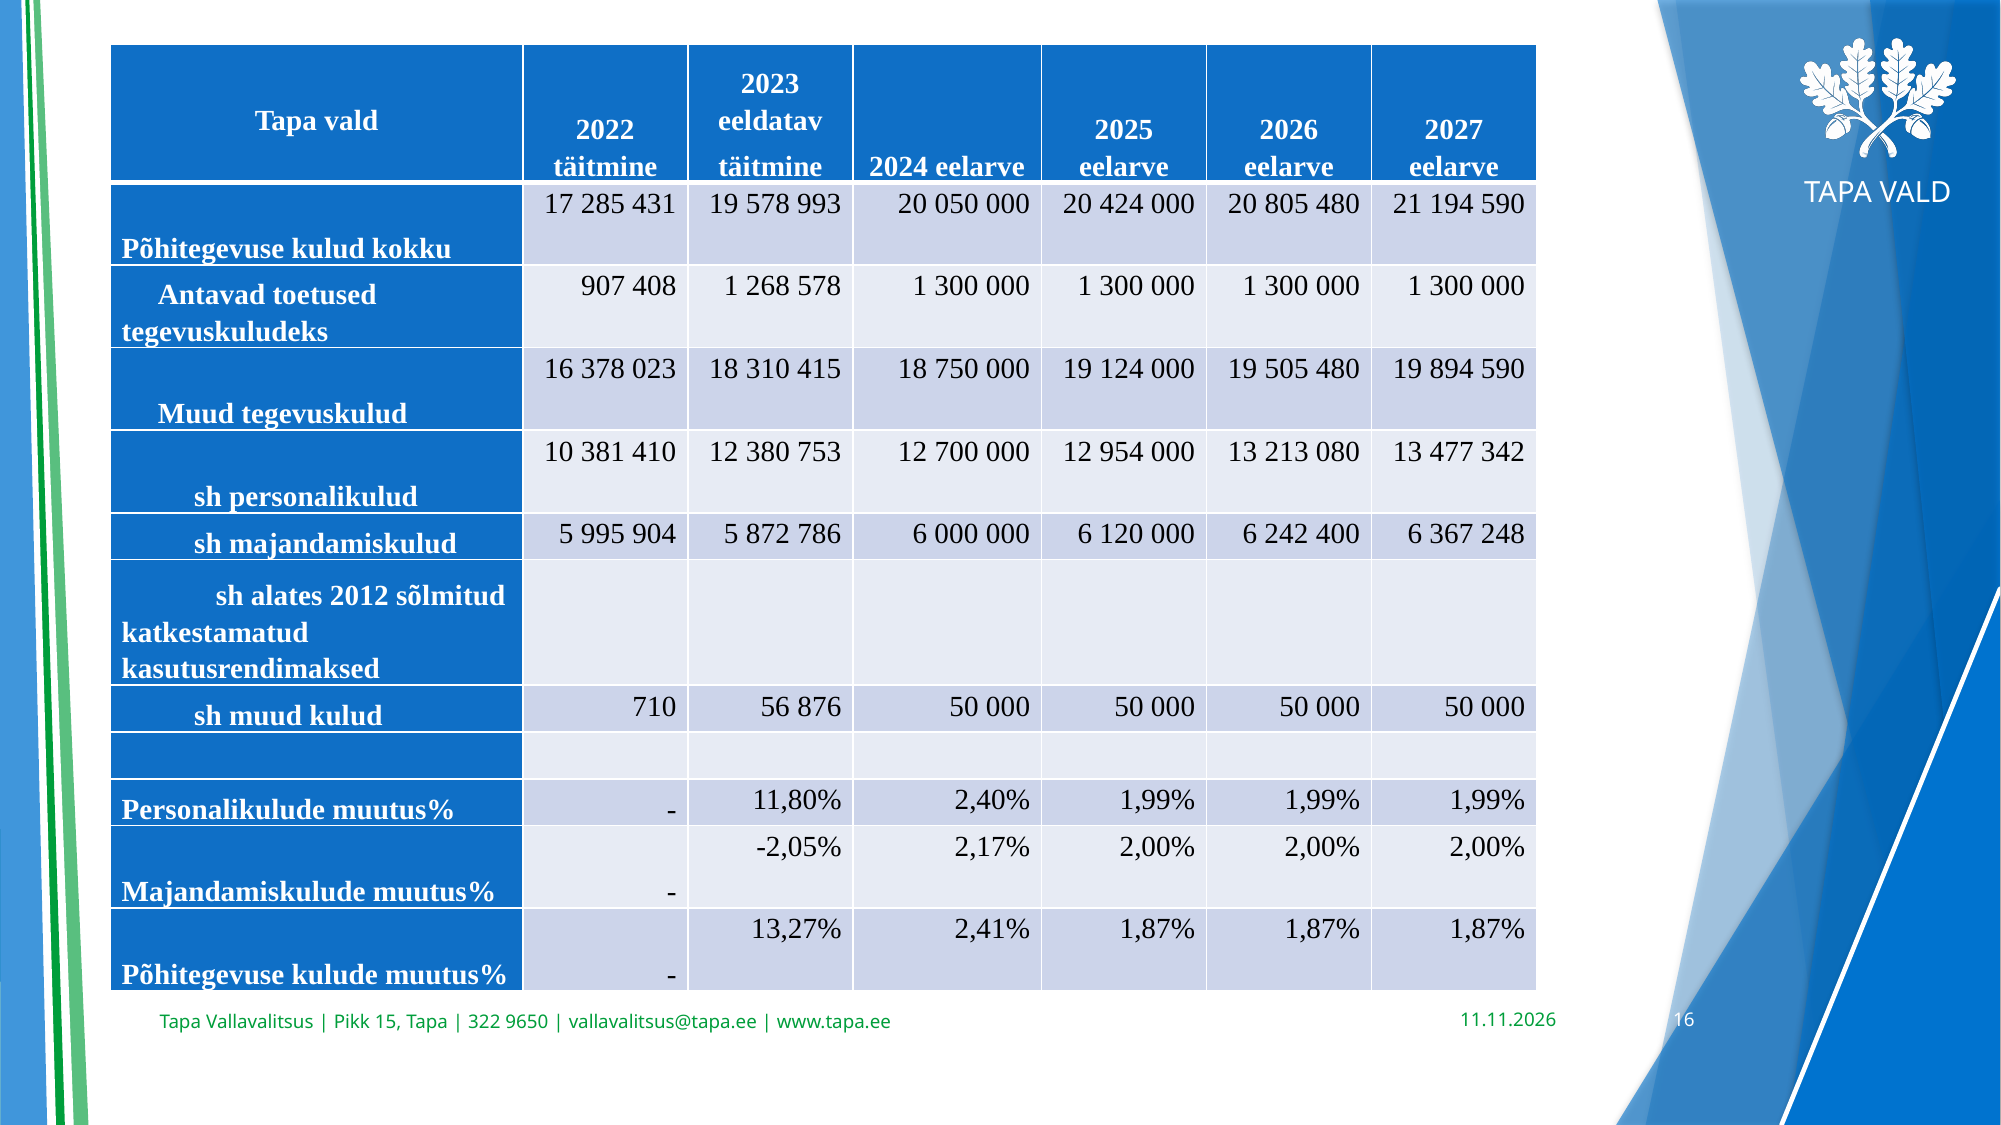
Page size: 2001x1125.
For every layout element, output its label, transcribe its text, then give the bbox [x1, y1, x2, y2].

table_cell 50 000 [1207, 686, 1371, 731]
table_cell [111, 733, 522, 778]
table_cell 21 194 590 [1372, 185, 1536, 264]
table_cell [1042, 560, 1206, 684]
table_cell [689, 733, 852, 778]
table_cell 1 268 578 [689, 266, 852, 347]
table_cell 907 408 [524, 266, 687, 347]
table_cell 20 424 000 [1042, 185, 1206, 264]
footer Tapa Vallavalitsus | Pikk 15, Tapa | 322 9650 | vallavalitsus@tapa.ee | www.tapa.ee [144, 992, 1396, 1053]
table_cell 19 578 993 [689, 185, 852, 264]
table_cell Põhitegevuse kulud kokku [111, 185, 522, 264]
table_cell 1,99% [1207, 780, 1371, 825]
table_cell sh personalikulud [111, 431, 522, 512]
slide_number 16 [1597, 990, 1710, 1051]
table_header 2024 eelarve [854, 45, 1041, 180]
table_cell sh alates 2012 sõlmitud katkestamatud kasutusrendimaksed [111, 560, 522, 684]
table_cell 6 120 000 [1042, 514, 1206, 559]
table_cell 2,40% [854, 780, 1041, 825]
table_header 2027 eelarve [1372, 45, 1536, 180]
table_cell Muud tegevuskulud [111, 348, 522, 429]
table_cell 1 300 000 [1207, 266, 1371, 347]
table_cell 2,00% [1372, 826, 1536, 907]
table_cell 13 213 080 [1207, 431, 1371, 512]
table_cell [1372, 560, 1536, 684]
table_cell - [524, 909, 687, 990]
table_cell 2,00% [1207, 826, 1371, 907]
table_cell [1372, 733, 1536, 778]
table_cell 12 954 000 [1042, 431, 1206, 512]
picture [1800, 38, 1956, 158]
table_header 2025 eelarve [1042, 45, 1206, 180]
table_cell 1 300 000 [854, 266, 1041, 347]
table_cell 56 876 [689, 686, 852, 731]
table_cell -2,05% [689, 826, 852, 907]
table_cell 710 [524, 686, 687, 731]
table_cell 19 505 480 [1207, 348, 1371, 429]
table_cell 1,87% [1372, 909, 1536, 990]
table_cell [689, 560, 852, 684]
table_cell [1042, 733, 1206, 778]
table_cell 1,99% [1372, 780, 1536, 825]
table_cell [1207, 560, 1371, 684]
table_cell 20 805 480 [1207, 185, 1371, 264]
table_cell Antavad toetused tegevuskuludeks [111, 266, 522, 347]
table_cell 17 285 431 [524, 185, 687, 264]
table_cell Personalikulude muutus% [111, 780, 522, 825]
table_cell 18 310 415 [689, 348, 852, 429]
table_cell 2,17% [854, 826, 1041, 907]
table_cell 1 300 000 [1042, 266, 1206, 347]
table_cell 5 872 786 [689, 514, 852, 559]
table_cell 6 367 248 [1372, 514, 1536, 559]
table_header Tapa vald [111, 45, 522, 180]
table_cell sh muud kulud [111, 686, 522, 731]
table_cell 16 378 023 [524, 348, 687, 429]
table_cell 1,99% [1042, 780, 1206, 825]
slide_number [1421, 990, 1572, 1051]
table_header 2026 eelarve [1207, 45, 1371, 180]
table_cell 2,00% [1042, 826, 1206, 907]
table_cell 20 050 000 [854, 185, 1041, 264]
table_cell 12 380 753 [689, 431, 852, 512]
table_cell 50 000 [1042, 686, 1206, 731]
table_cell - [524, 780, 687, 825]
table_cell 12 700 000 [854, 431, 1041, 512]
table_cell 50 000 [1372, 686, 1536, 731]
table_cell 6 000 000 [854, 514, 1041, 559]
table_cell - [524, 826, 687, 907]
table_cell 5 995 904 [524, 514, 687, 559]
table_cell 19 894 590 [1372, 348, 1536, 429]
table_cell [524, 733, 687, 778]
table_cell 1,87% [1042, 909, 1206, 990]
table_cell 50 000 [854, 686, 1041, 731]
table_cell [1207, 733, 1371, 778]
table_cell 1,87% [1207, 909, 1371, 990]
table_cell 13 477 342 [1372, 431, 1536, 512]
table_header 2023 eeldatav täitmine [689, 45, 852, 180]
table_cell Põhitegevuse kulude muutus% [111, 909, 522, 990]
table_cell 18 750 000 [854, 348, 1041, 429]
table_cell 13,27% [689, 909, 852, 990]
table_cell 11,80% [689, 780, 852, 825]
table_cell 6 242 400 [1207, 514, 1371, 559]
table_cell 2,41% [854, 909, 1041, 990]
table_cell 10 381 410 [524, 431, 687, 512]
table_cell sh majandamiskulud [111, 514, 522, 559]
table_cell [524, 560, 687, 684]
table_cell 1 300 000 [1372, 266, 1536, 347]
table_cell Majandamiskulude muutus% [111, 826, 522, 907]
table_cell [854, 733, 1041, 778]
table_header 2022 täitmine [524, 45, 687, 180]
table_cell 19 124 000 [1042, 348, 1206, 429]
table_cell [854, 560, 1041, 684]
